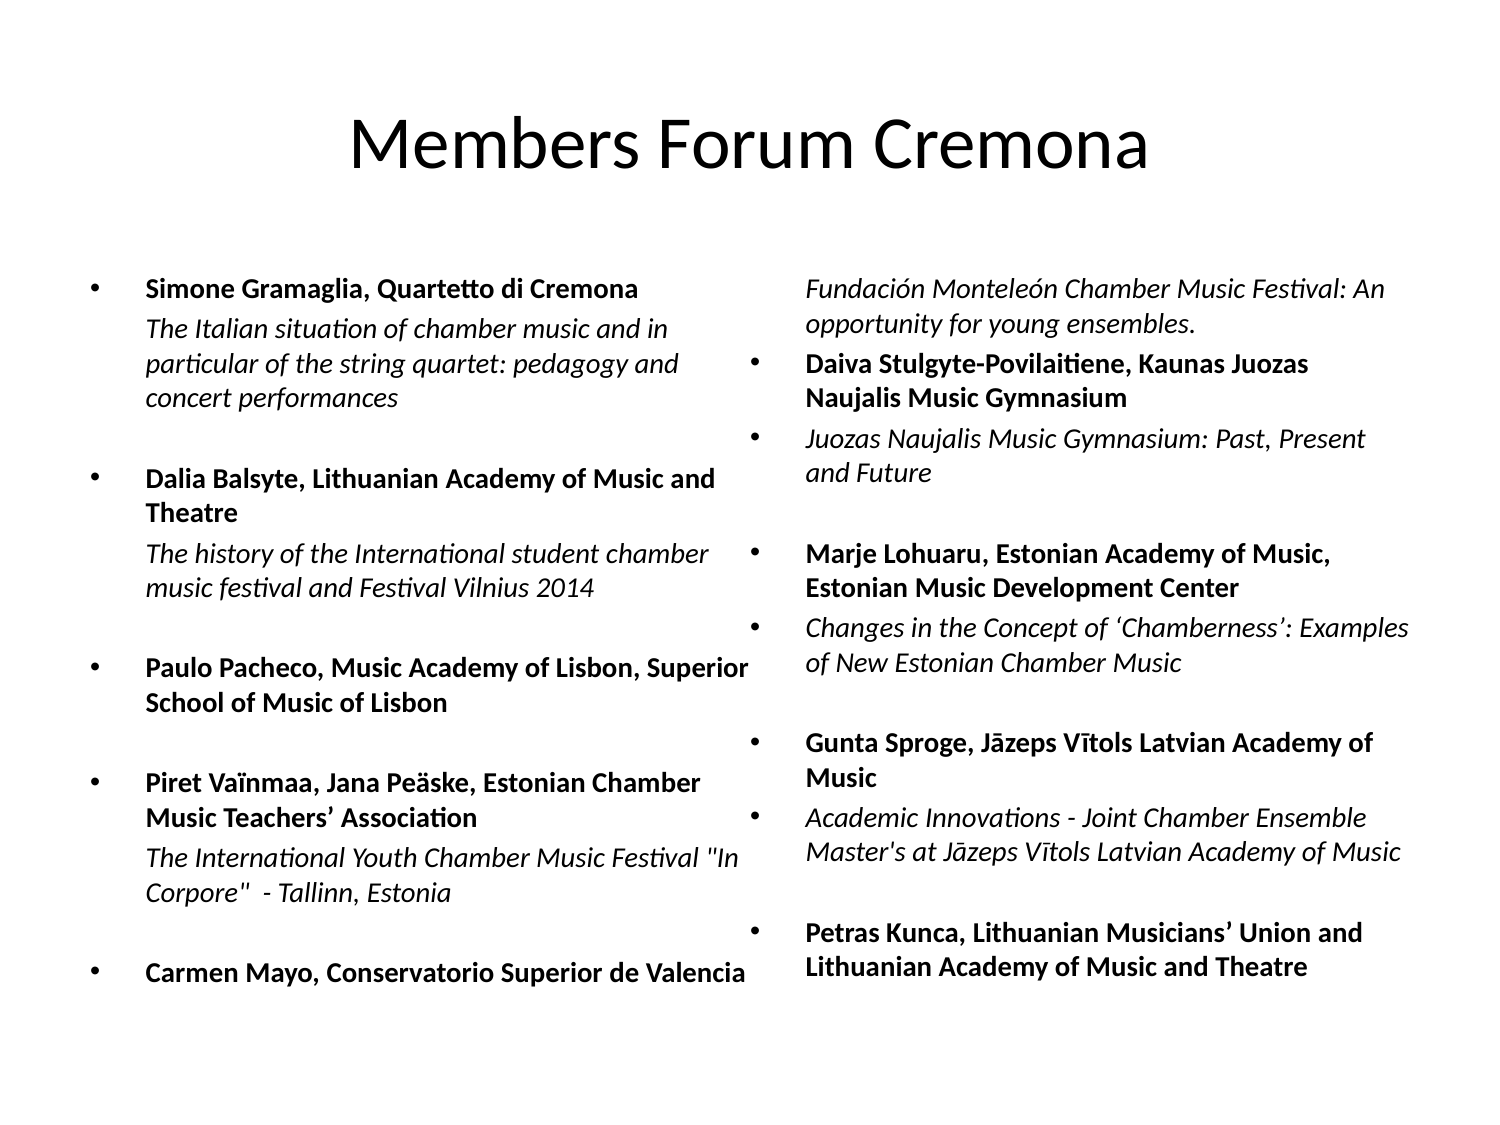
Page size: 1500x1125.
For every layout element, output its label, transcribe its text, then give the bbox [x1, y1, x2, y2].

title Members Forum Cremona [75, 45, 1425, 233]
list Simone Gramaglia, Quartetto di Cremona The Italian situation of chamber music and in particular of the string quartet: pedagogy and concert performances Dalia Balsyte, Lithuanian Academy of Music and Theatre The history of the International student chamber music festival and Festival Vilnius 2014 Paulo Pacheco, Music Academy of Lisbon, Superior School of Music of Lisbon Piret Vaïnmaa, Jana Peäske, Estonian Chamber Music Teachers’ Association The International Youth Chamber Music Festival "In Corpore" - Tallinn, Estonia Carmen Mayo, Conservatorio Superior de Valencia Fundación Monteleón Chamber Music Festival: An opportunity for young ensembles. Daiva Stulgyte-Povilaitiene, Kaunas Juozas Naujalis Music Gymnasium Juozas Naujalis Music Gymnasium: Past, Present and Future Marje Lohuaru, Estonian Academy of Music, Estonian Music Development Center Changes in the Concept of ‘Chamberness’: Examples of New Estonian Chamber Music Gunta Sproge, Jāzeps Vītols Latvian Academy of Music Academic Innovations - Joint Chamber Ensemble Master's at Jāzeps Vītols Latvian Academy of Music Petras Kunca, Lithuanian Musicians’ Union and Lithuanian Academy of Music and Theatre [75, 262, 1425, 1005]
